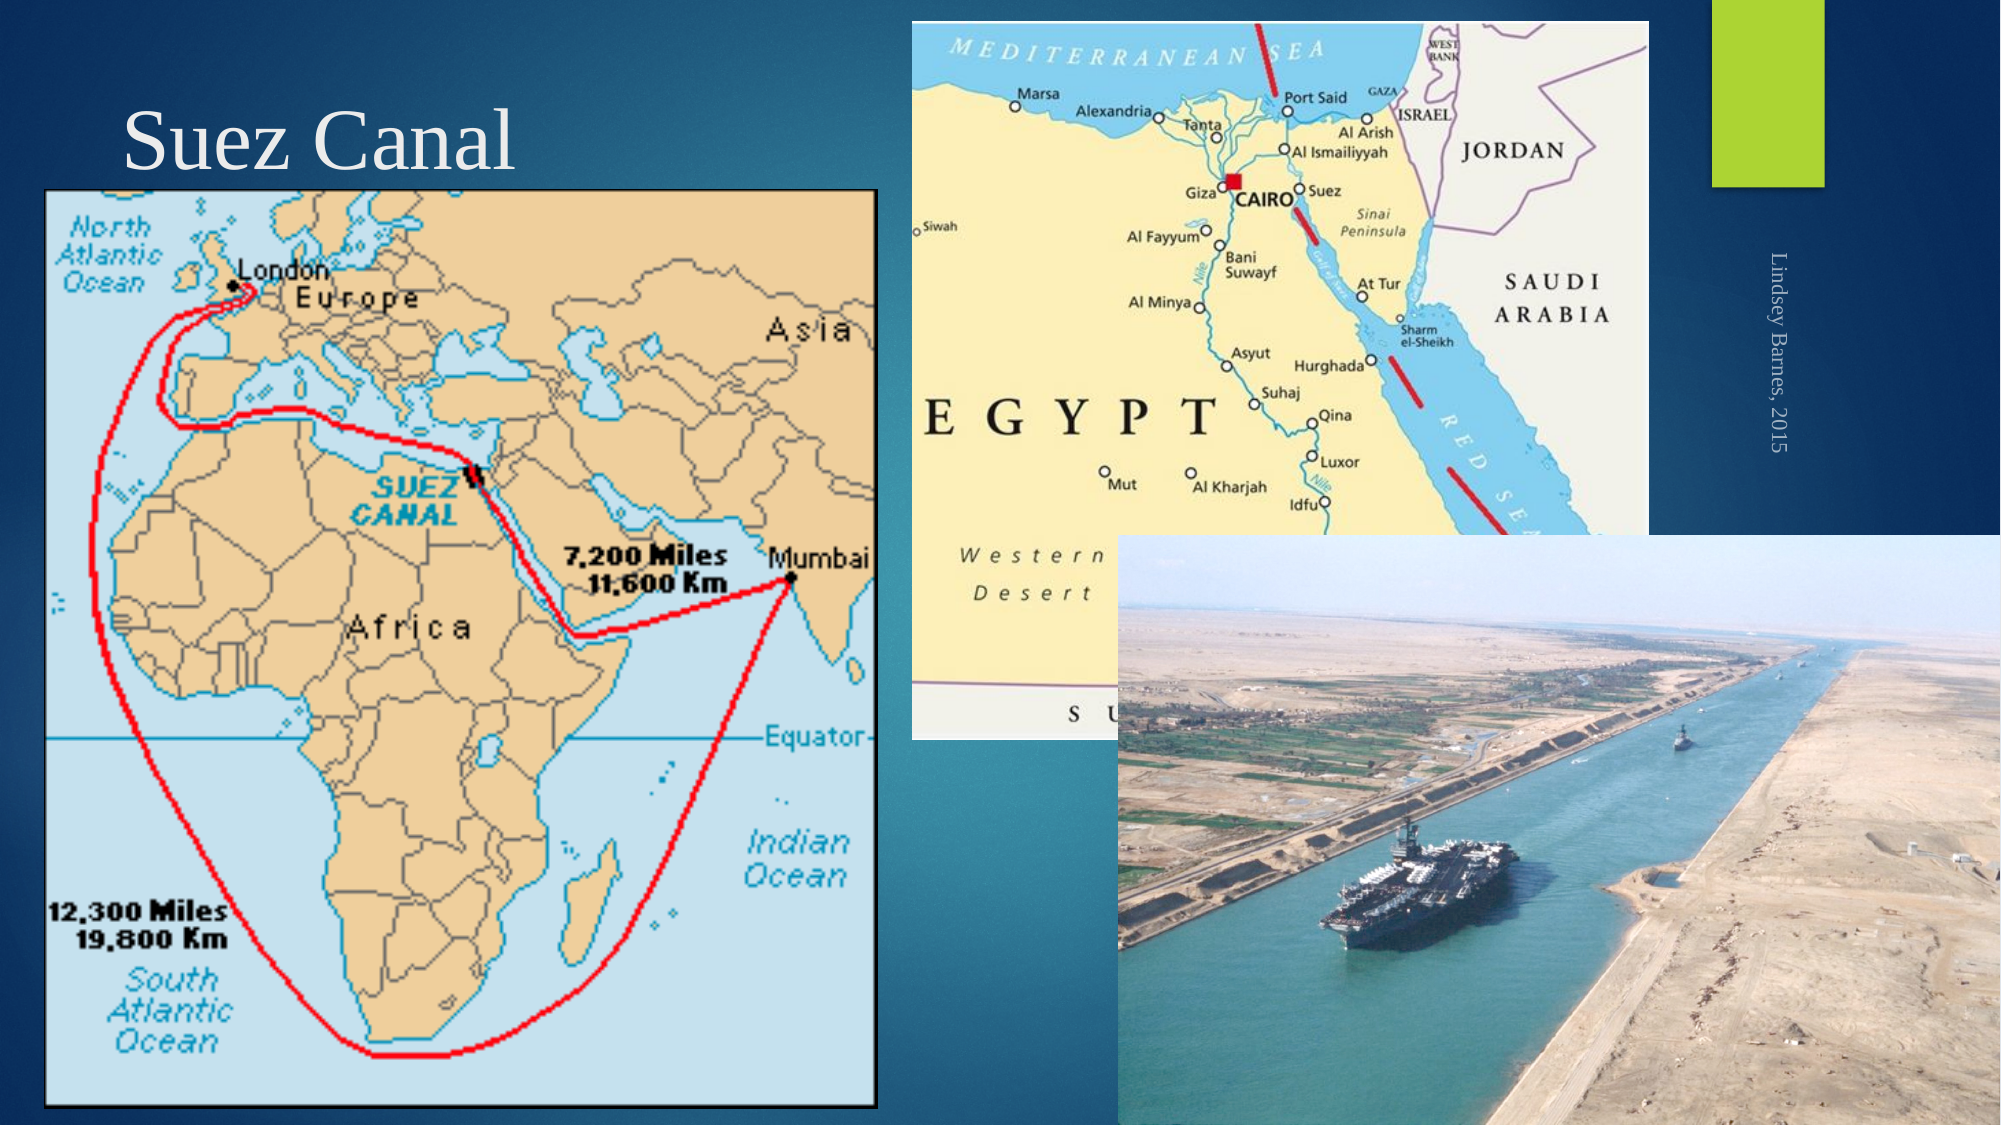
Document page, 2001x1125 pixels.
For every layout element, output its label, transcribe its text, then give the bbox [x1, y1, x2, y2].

title Suez Canal [106, 74, 906, 304]
picture [911, 0, 2000, 1125]
footer Lindsey Barnes, 2015 [1760, 237, 1811, 534]
picture [0, 188, 878, 1125]
